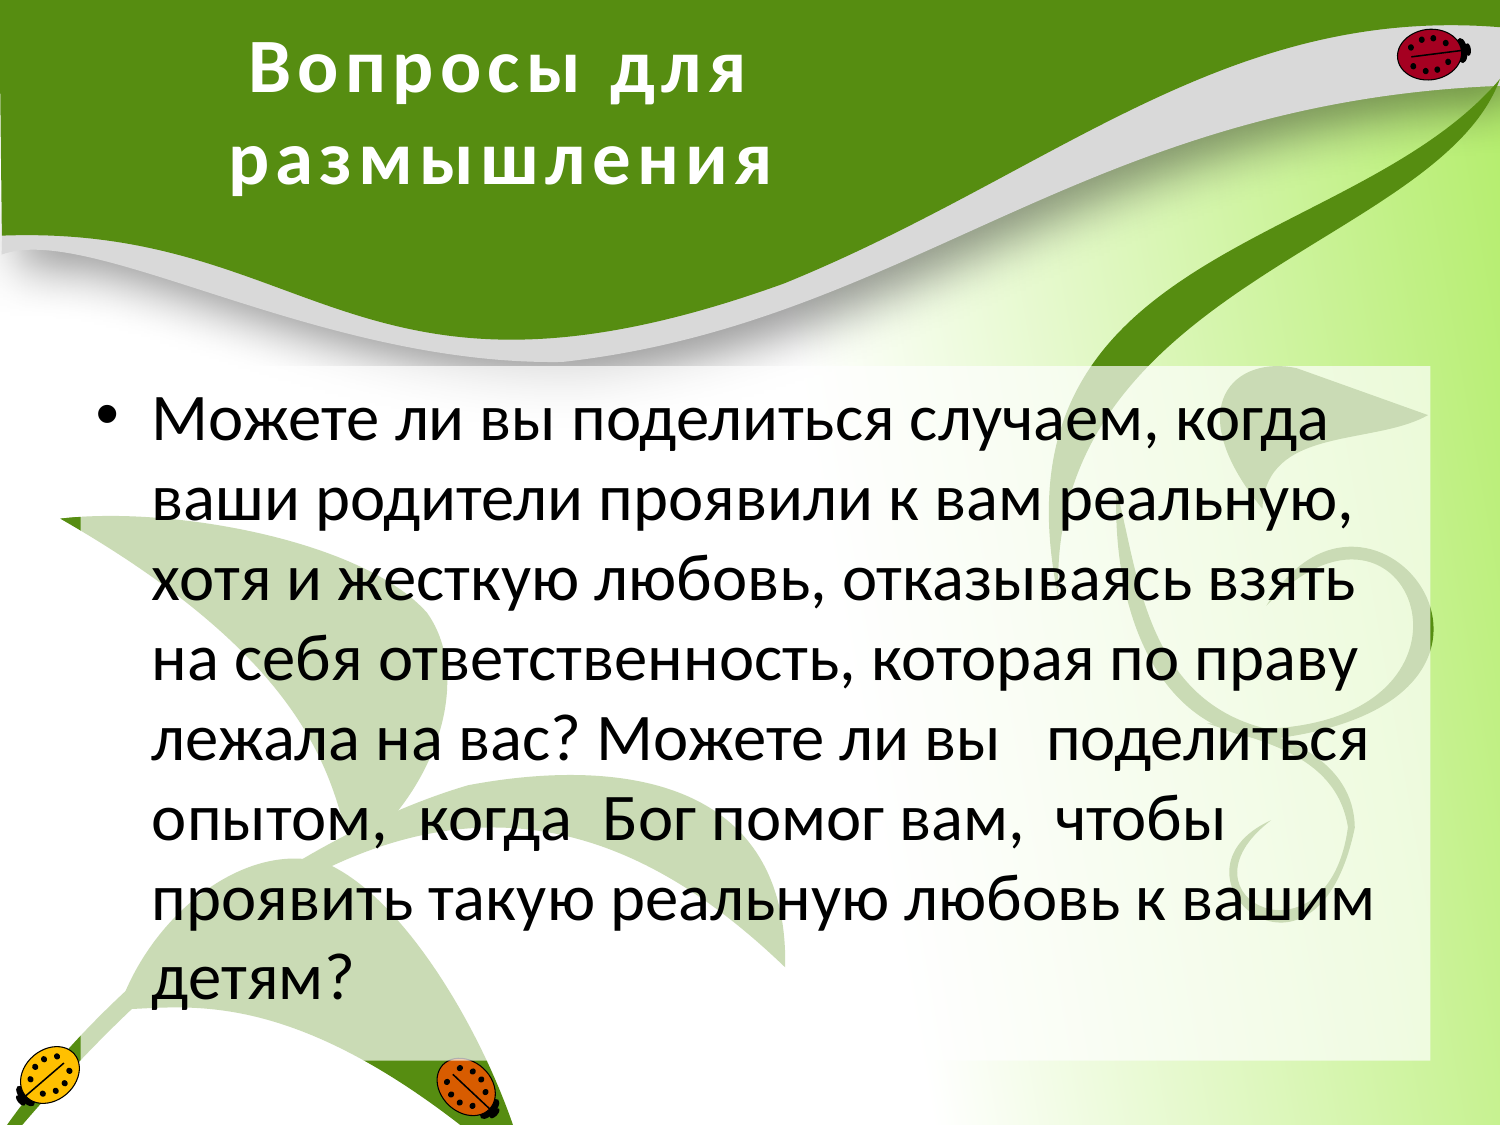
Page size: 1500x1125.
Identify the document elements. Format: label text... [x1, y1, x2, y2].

list Можете ли вы поделиться случаем, когда ваши родители проявили к вам реальную, хотя и жесткую любовь, отказываясь взять на себя ответственность, которая по праву лежала на вас? Можете ли вы поделиться опытом, когда Бог помог вам, чтобы проявить такую реальную любовь к вашим детям? [80, 366, 1431, 1061]
title Вопросы для размышления [3, 7, 998, 209]
